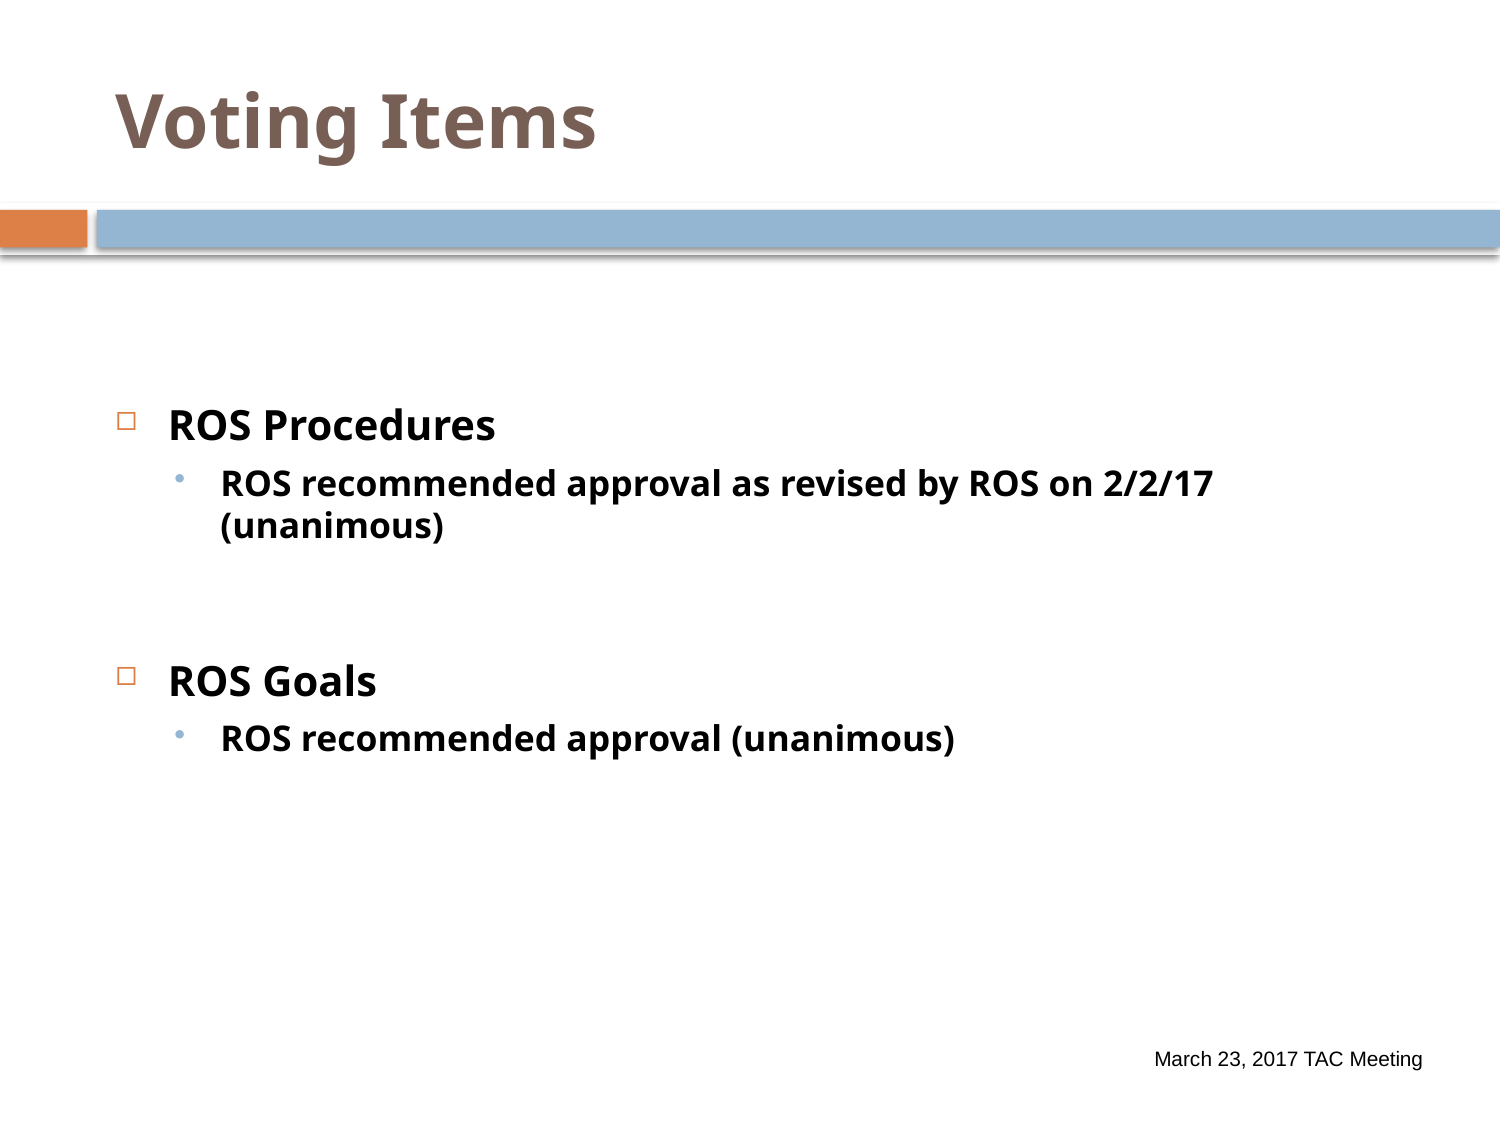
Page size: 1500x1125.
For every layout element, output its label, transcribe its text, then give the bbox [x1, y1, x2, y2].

title Voting Items [100, 37, 1439, 201]
list ROS Procedures ROS recommended approval as revised by ROS on 2/2/17 (unanimous) ROS Goals ROS recommended approval (unanimous) [100, 262, 1439, 1001]
footer March 23, 2017 TAC Meeting [99, 1025, 1438, 1085]
